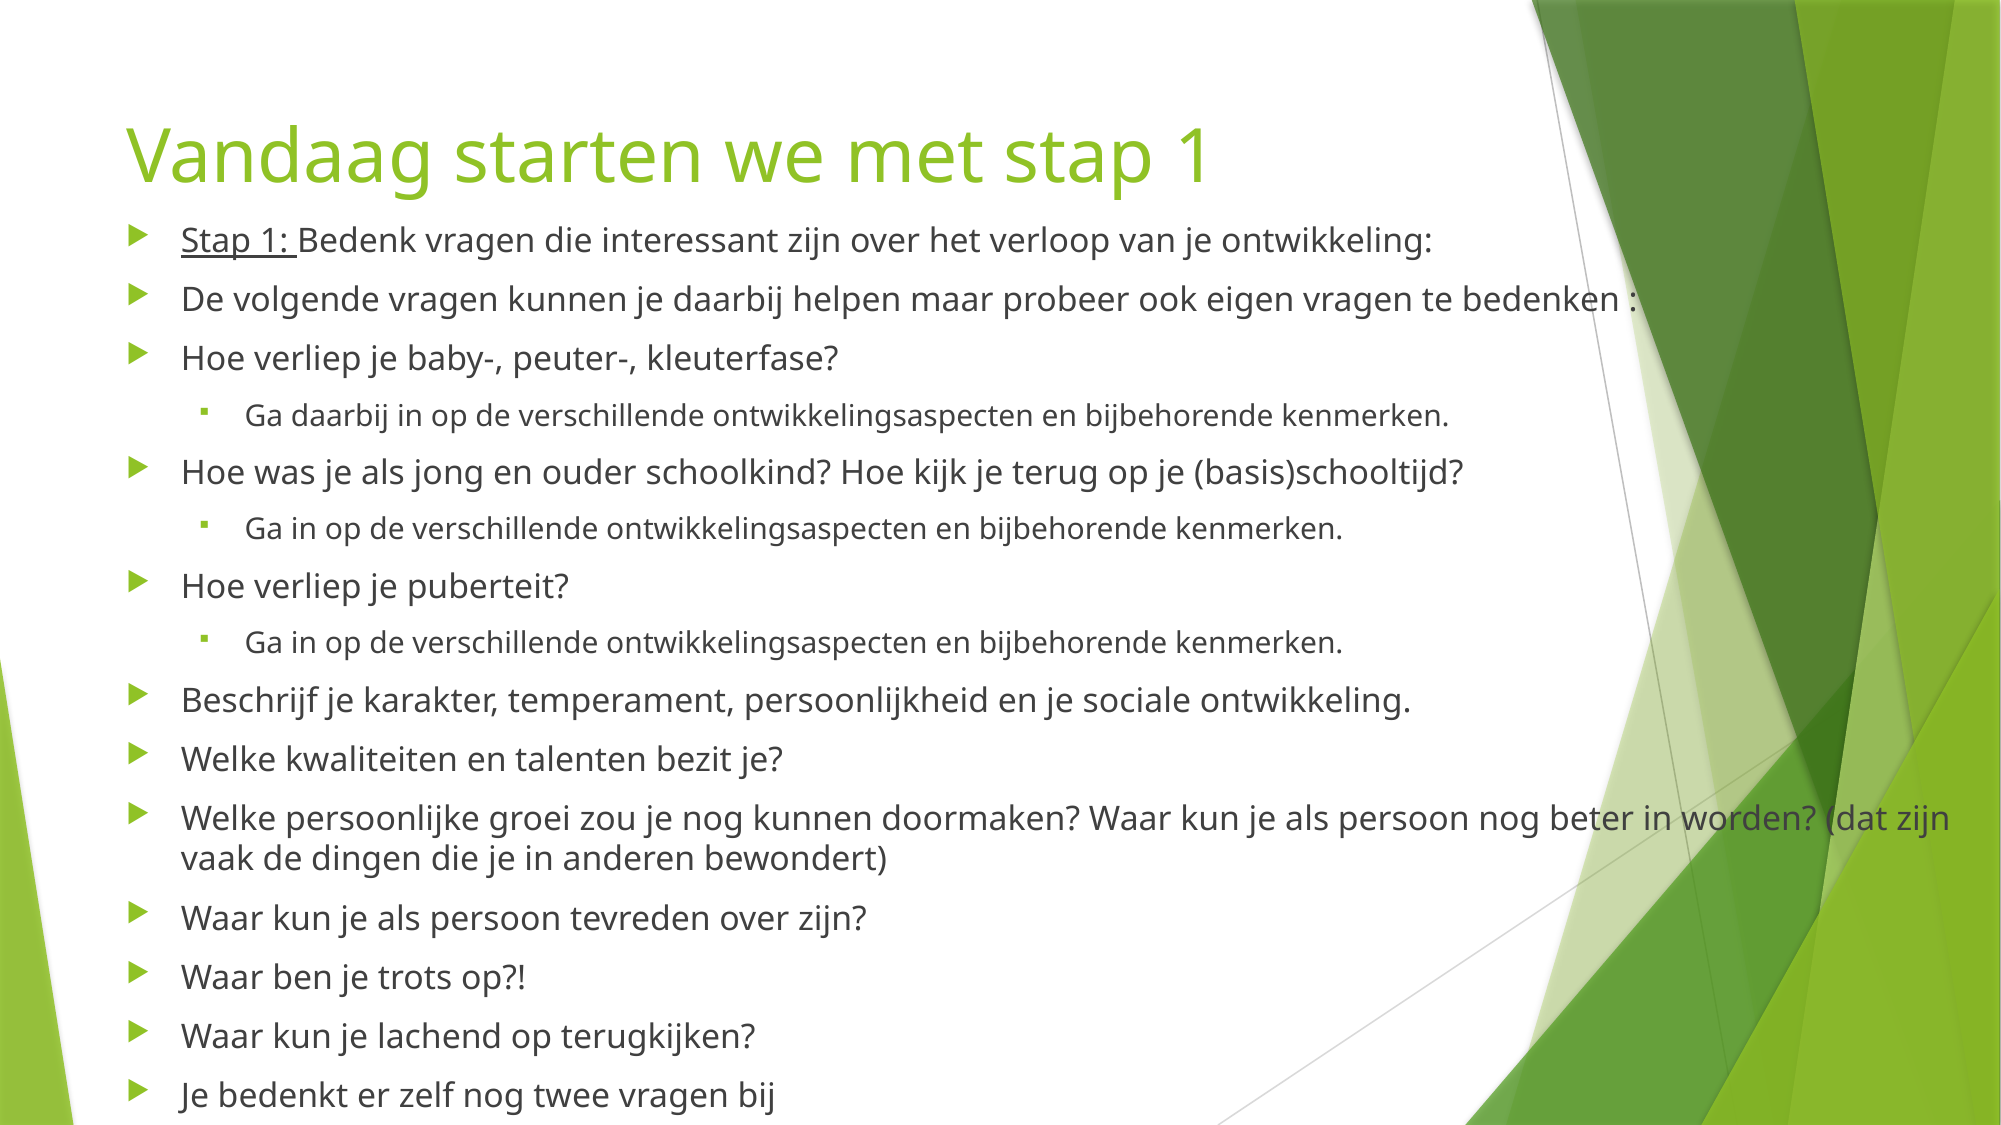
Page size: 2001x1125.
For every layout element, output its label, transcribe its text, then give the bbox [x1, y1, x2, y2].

title Vandaag starten we met stap 1 [111, 99, 1522, 211]
list Stap 1: Bedenk vragen die interessant zijn over het verloop van je ontwikkeling: De volgende vragen kunnen je daarbij helpen maar probeer ook eigen vragen te bedenken : Hoe verliep je baby-, peuter-, kleuterfase? Ga daarbij in op de verschillende ontwikkelingsaspecten en bijbehorende kenmerken. Hoe was je als jong en ouder schoolkind? Hoe kijk je terug op je (basis)schooltijd? Ga in op de verschillende ontwikkelingsaspecten en bijbehorende kenmerken. Hoe verliep je puberteit? Ga in op de verschillende ontwikkelingsaspecten en bijbehorende kenmerken. Beschrijf je karakter, temperament, persoonlijkheid en je sociale ontwikkeling. Welke kwaliteiten en talenten bezit je? Welke persoonlijke groei zou je nog kunnen doormaken? Waar kun je als persoon nog beter in worden? (dat zijn vaak de dingen die je in anderen bewondert) Waar kun je als persoon tevreden over zijn? Waar ben je trots op?! Waar kun je lachend op terugkijken? Je bedenkt er zelf nog twee vragen bij [111, 211, 2000, 1125]
